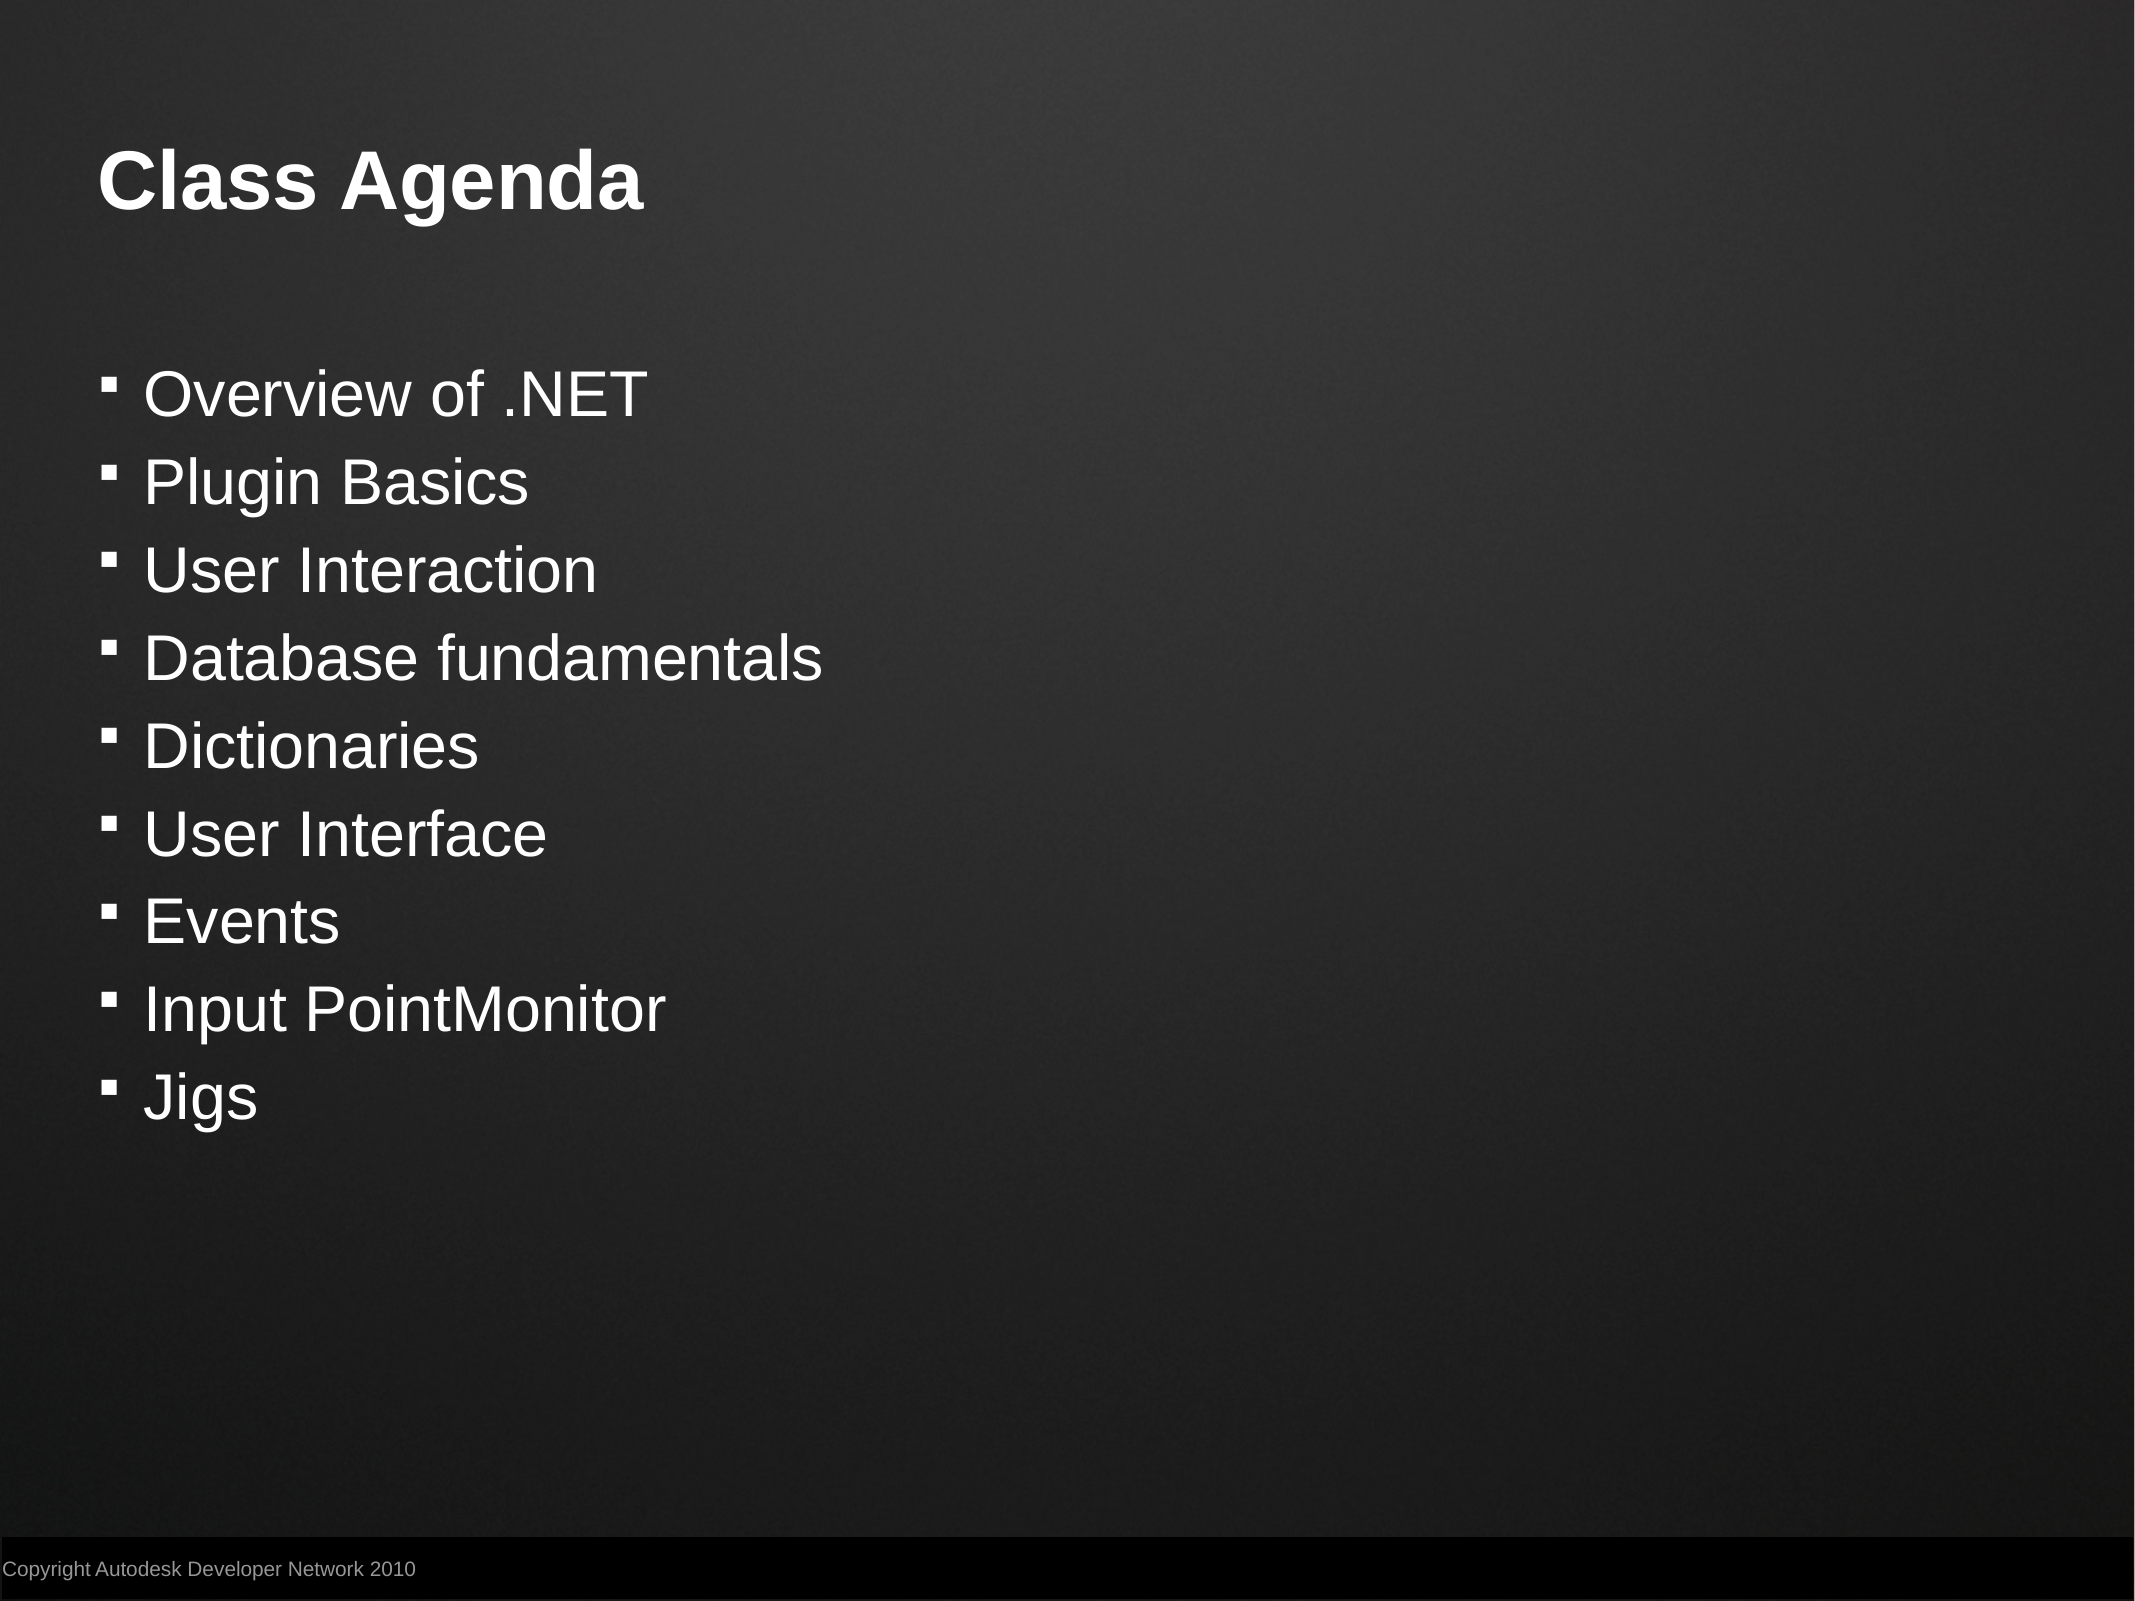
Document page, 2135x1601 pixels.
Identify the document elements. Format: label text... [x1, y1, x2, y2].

title Class Agenda [96, 59, 2028, 293]
list Overview of .NET Plugin Basics User Interaction Database fundamentals Dictionaries User Interface Events Input PointMonitor Jigs [96, 351, 2028, 1452]
picture [0, 0, 2135, 1601]
